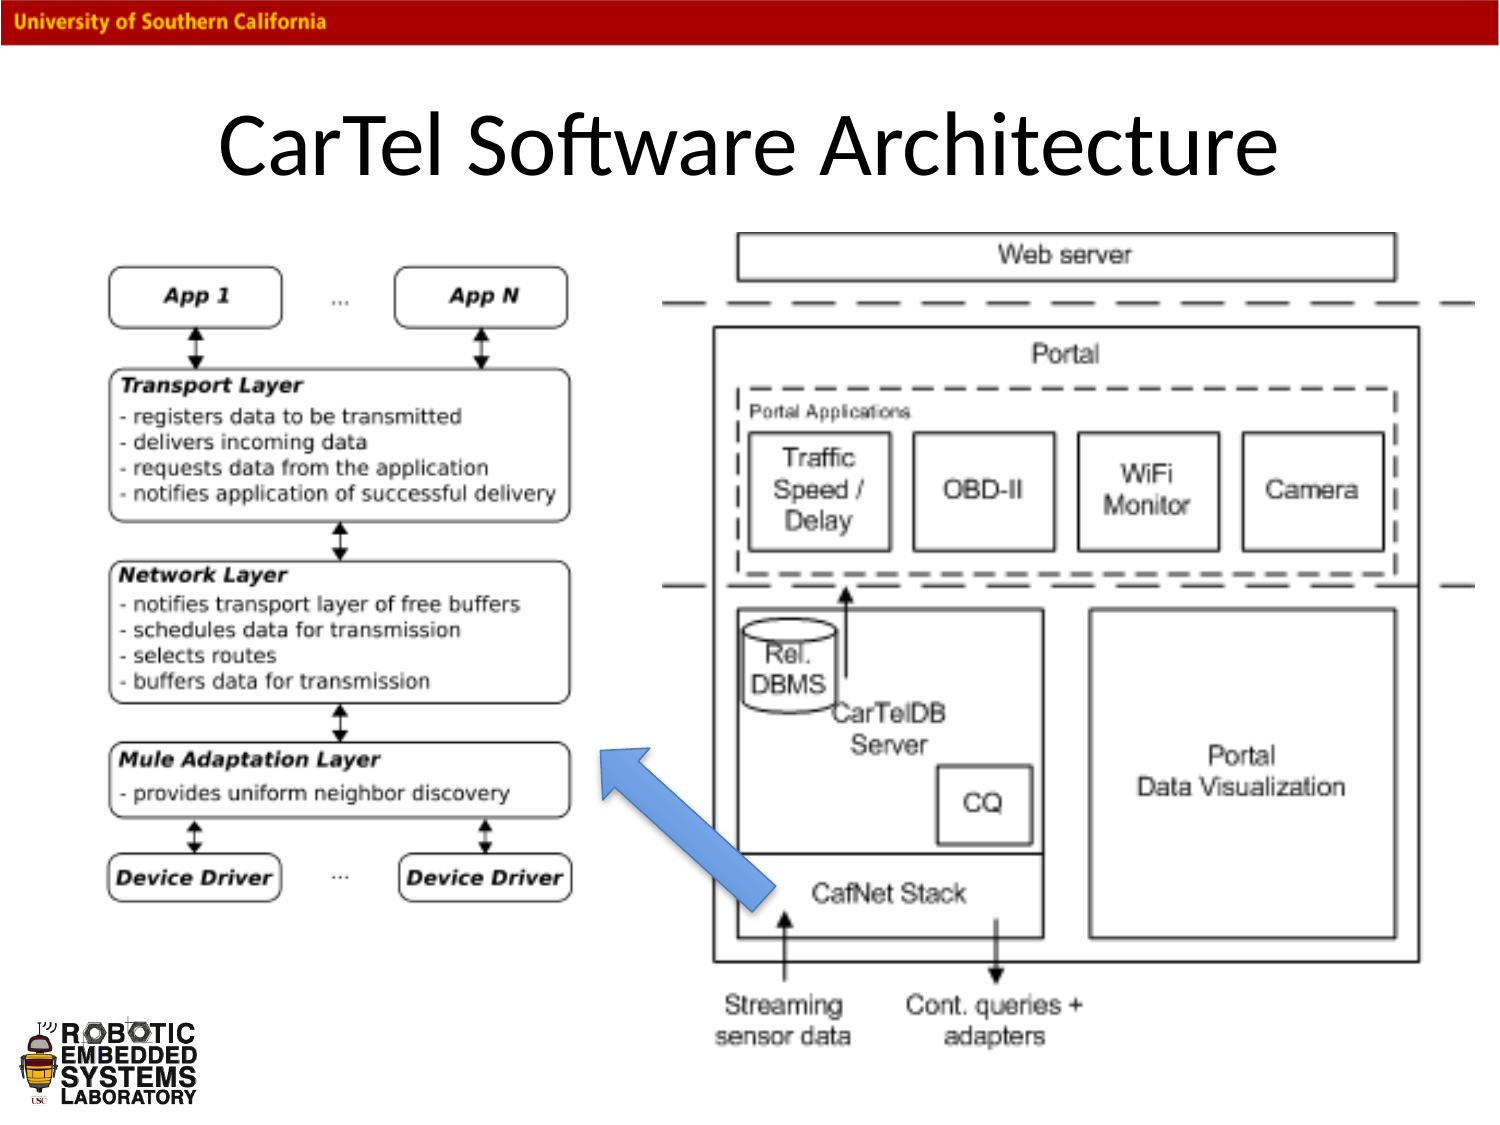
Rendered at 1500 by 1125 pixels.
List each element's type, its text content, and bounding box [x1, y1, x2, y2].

text_box [635, 747, 657, 827]
picture [662, 232, 1476, 1057]
picture [1, 0, 1500, 51]
title CarTel Software Architecture [75, 45, 1425, 233]
picture [0, 1004, 214, 1125]
picture [49, 232, 632, 926]
